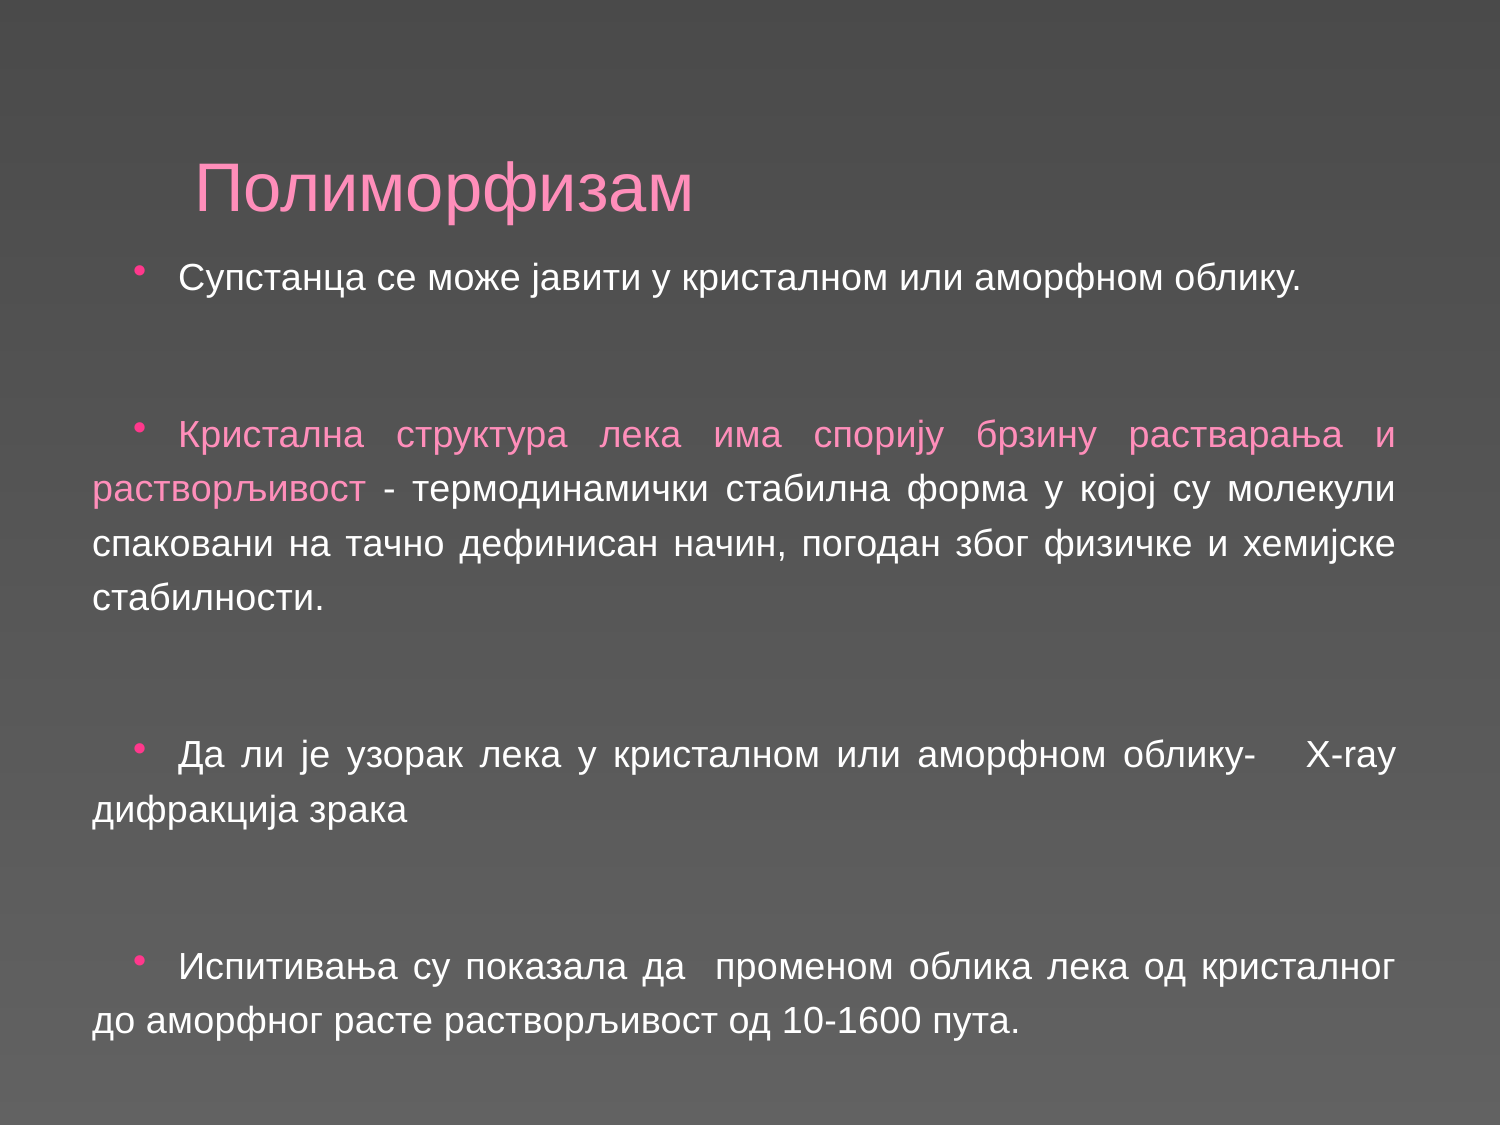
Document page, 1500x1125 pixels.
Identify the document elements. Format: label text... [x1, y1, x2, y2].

list Супстанца се може јавити у кристалном или аморфном облику. Кристална структура лека има спорију брзину растварања и растворљивост - термодинамички стабилна форма у којој су молекули спаковани на тачно дефинисан начин, погодан због физичке и хемијске стабилности. Да ли је узорак лека у кристалном или аморфном облику- X-ray дифракција зрака Испитивања су показала да променом облика лека од кристалног до аморфног расте растворљивост од 10-1600 пута. [2, 90, 1412, 1059]
text_box Полиморфизам [99, 68, 1450, 299]
